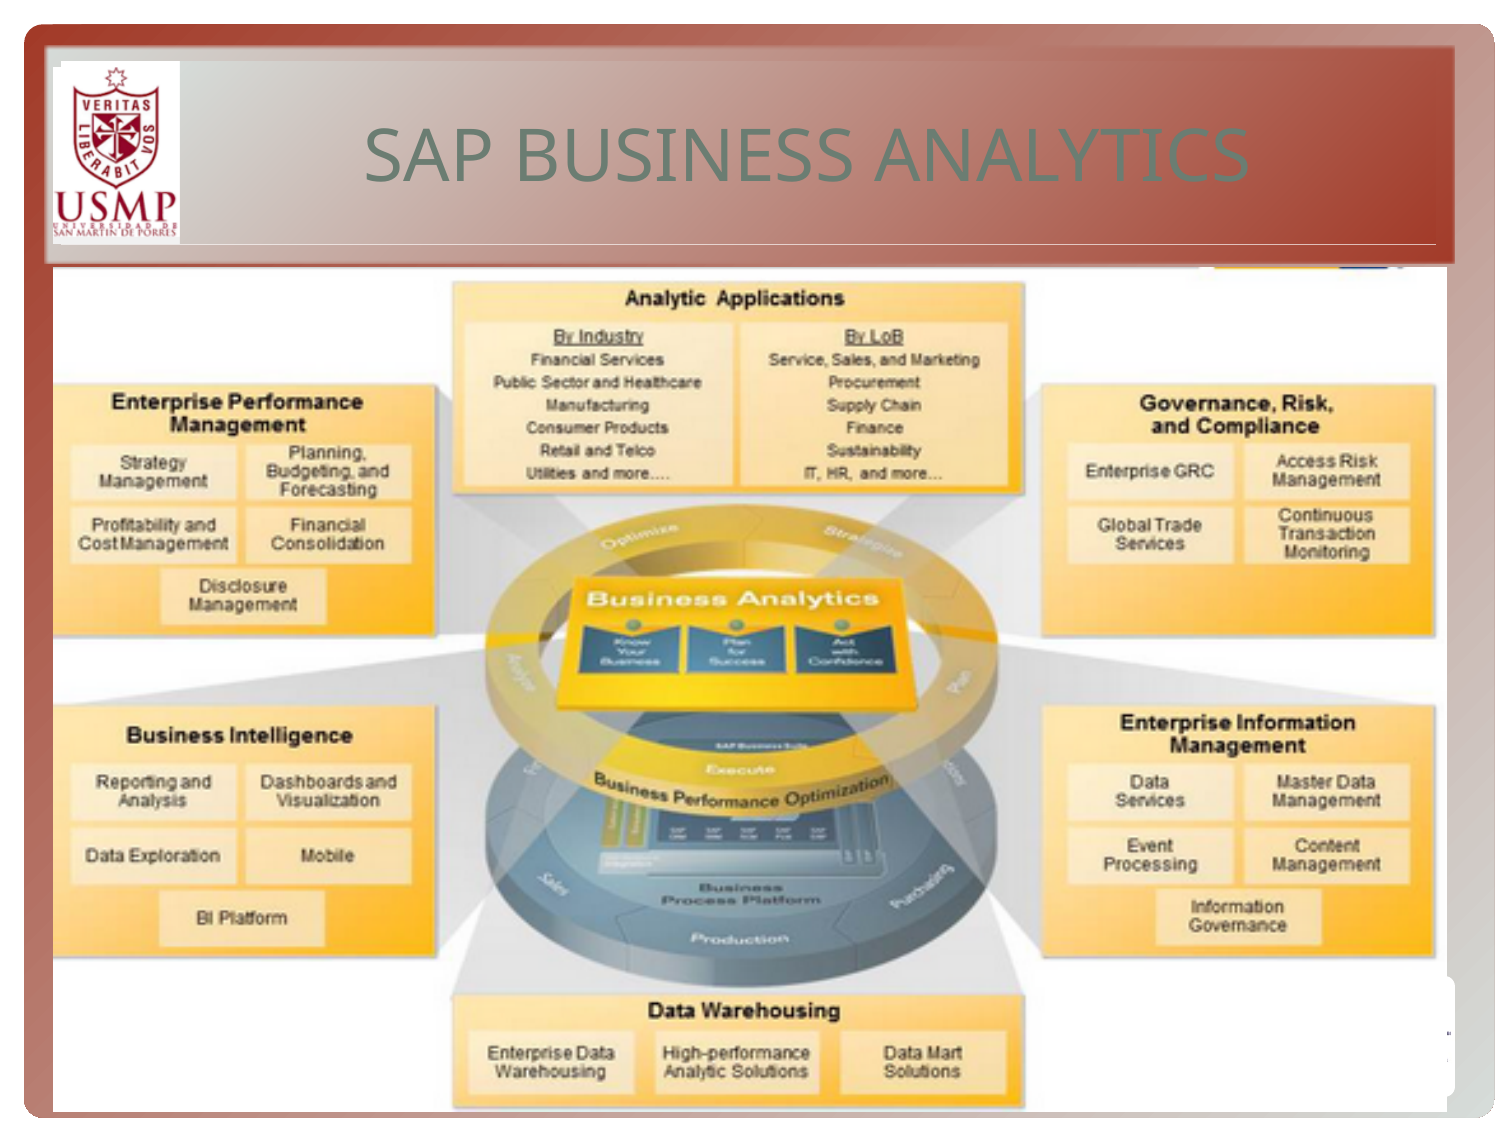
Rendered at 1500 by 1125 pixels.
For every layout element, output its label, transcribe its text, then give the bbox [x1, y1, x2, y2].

title SAP Business Analytics [179, 61, 1436, 244]
picture [53, 67, 179, 244]
picture [52, 266, 1455, 1112]
